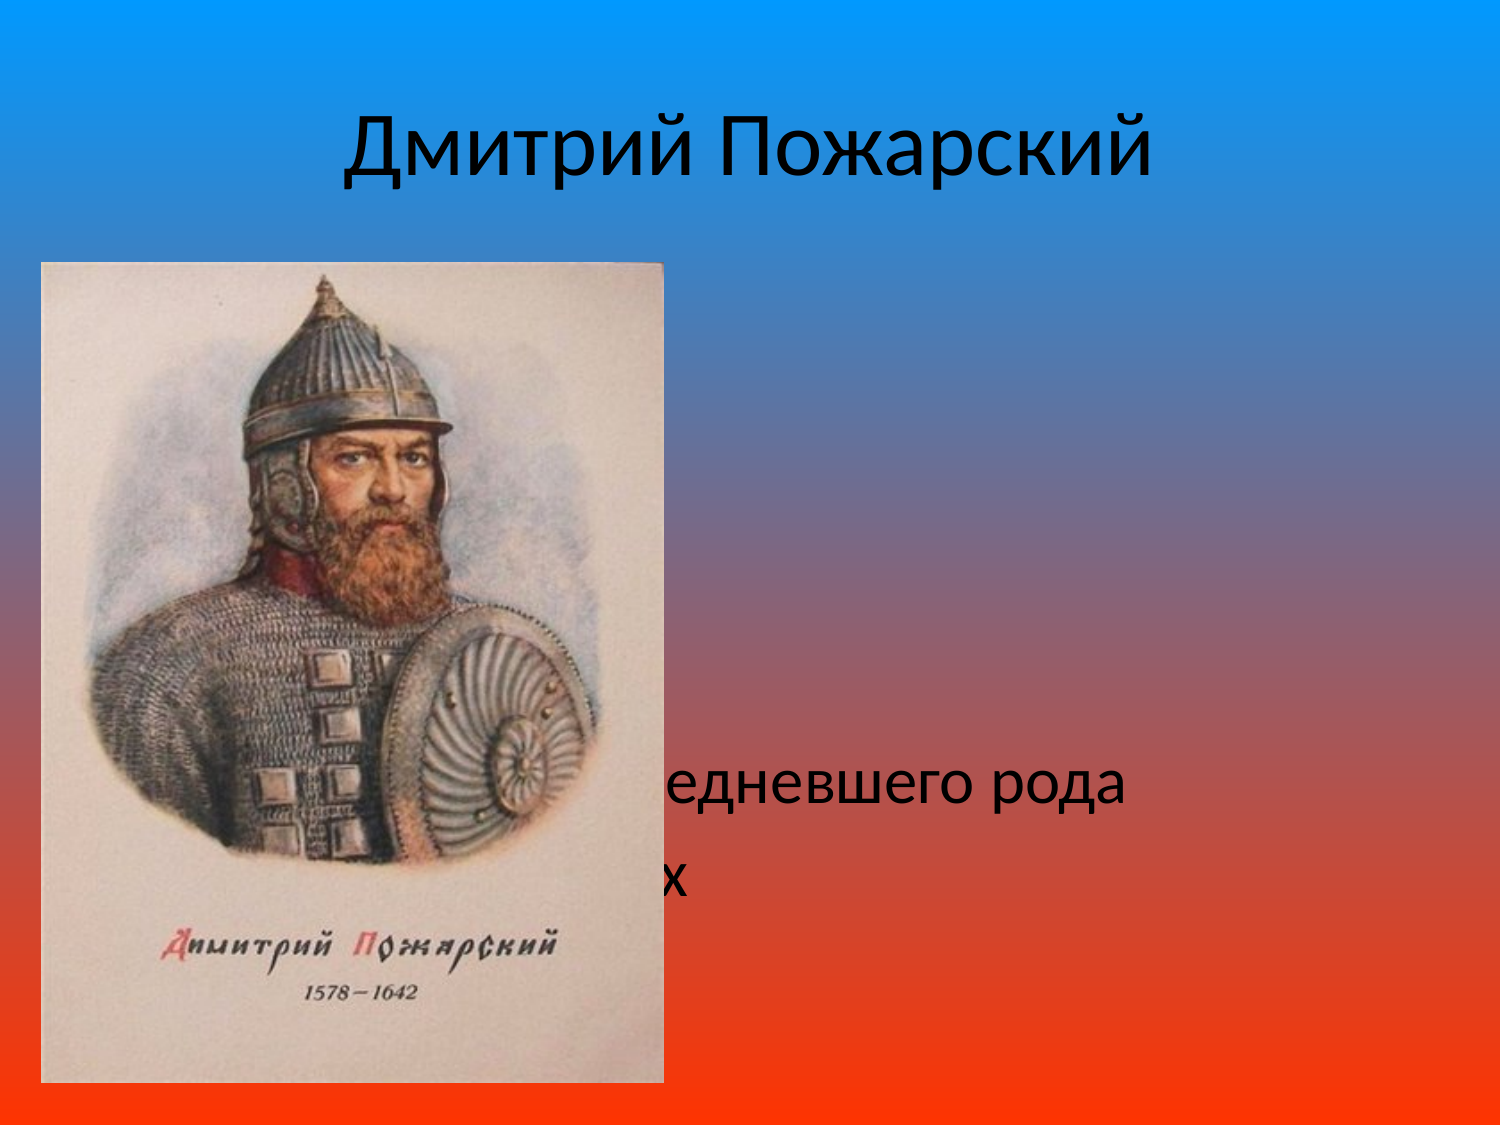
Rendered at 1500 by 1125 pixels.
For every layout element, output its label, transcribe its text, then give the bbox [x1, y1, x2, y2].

title Дмитрий Пожарский [75, 45, 1425, 233]
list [40, 262, 664, 1083]
list Князь, воевода, глава Второго ополчения, с 1613 года боярин. Происходил из старинного обедневшего рода князей Стародубских [666, 262, 1425, 1005]
